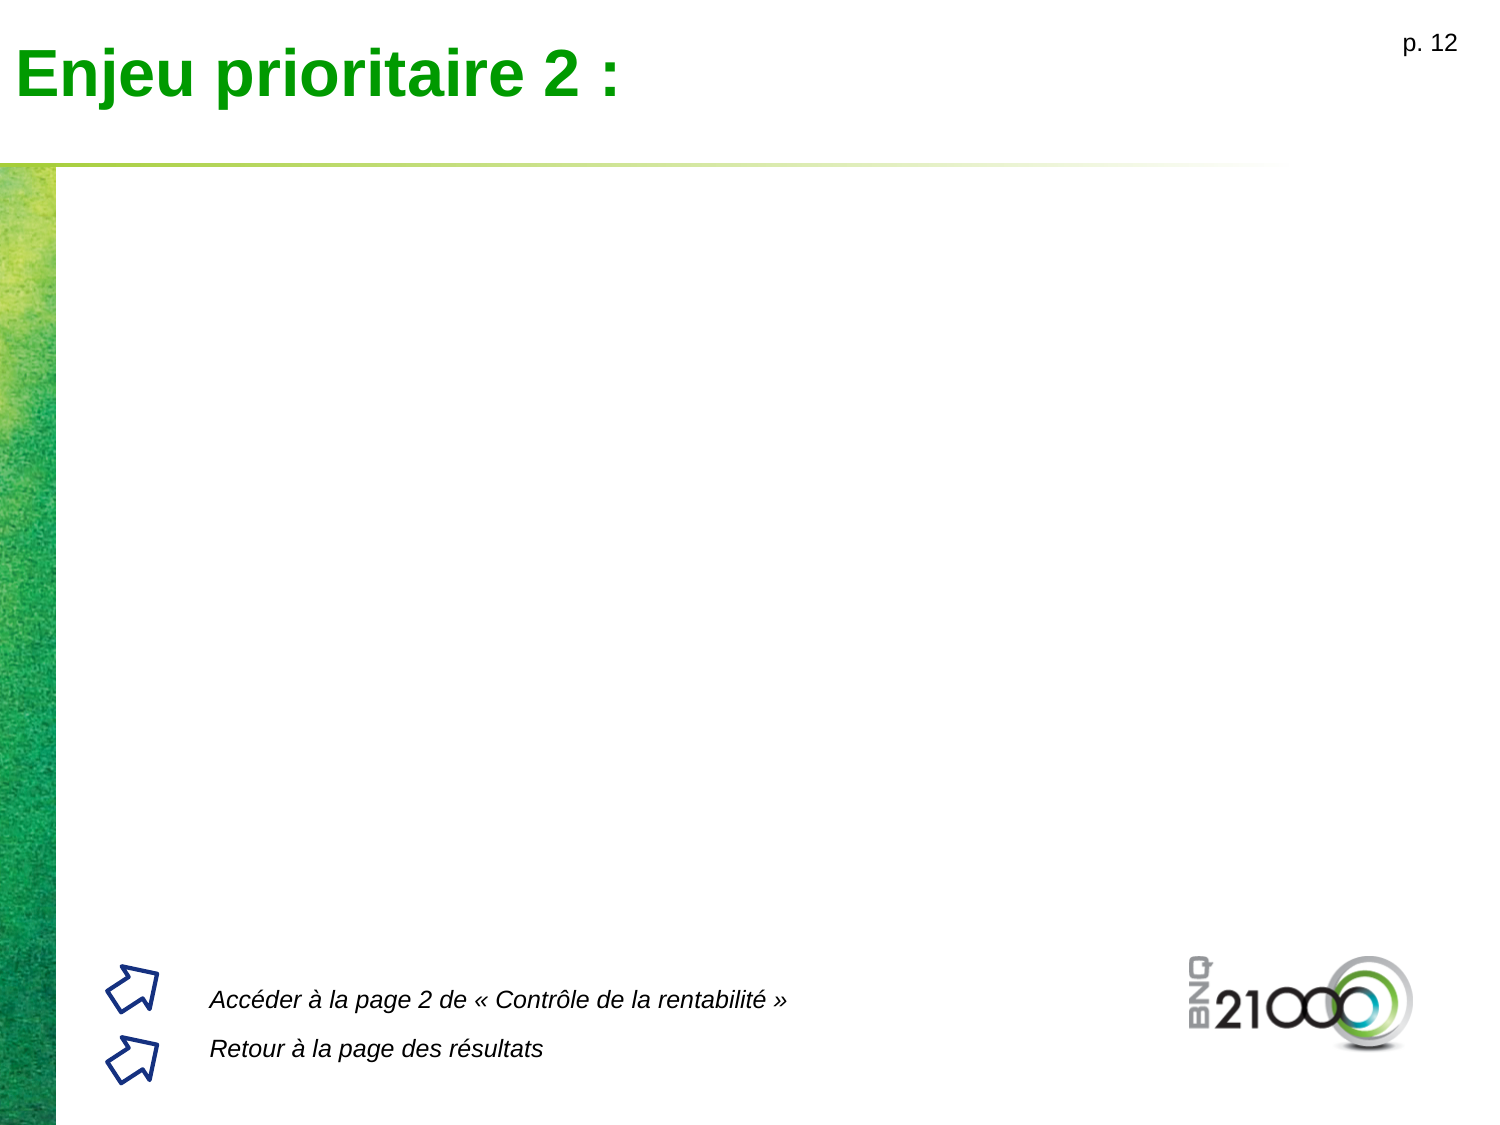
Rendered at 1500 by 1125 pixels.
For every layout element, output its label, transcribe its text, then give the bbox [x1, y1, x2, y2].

picture [0, 163, 1500, 1125]
text_box Retour à la page des résultats [194, 1025, 739, 1070]
text_box [105, 1035, 160, 1086]
text_box [105, 964, 160, 1015]
text_box Accéder à la page 2 de « Contrôle de la rentabilité » [194, 975, 869, 1021]
picture [1184, 955, 1418, 1055]
text_box p. 12 [1387, 19, 1495, 64]
title Enjeu prioritaire 2 : [0, 30, 1318, 162]
